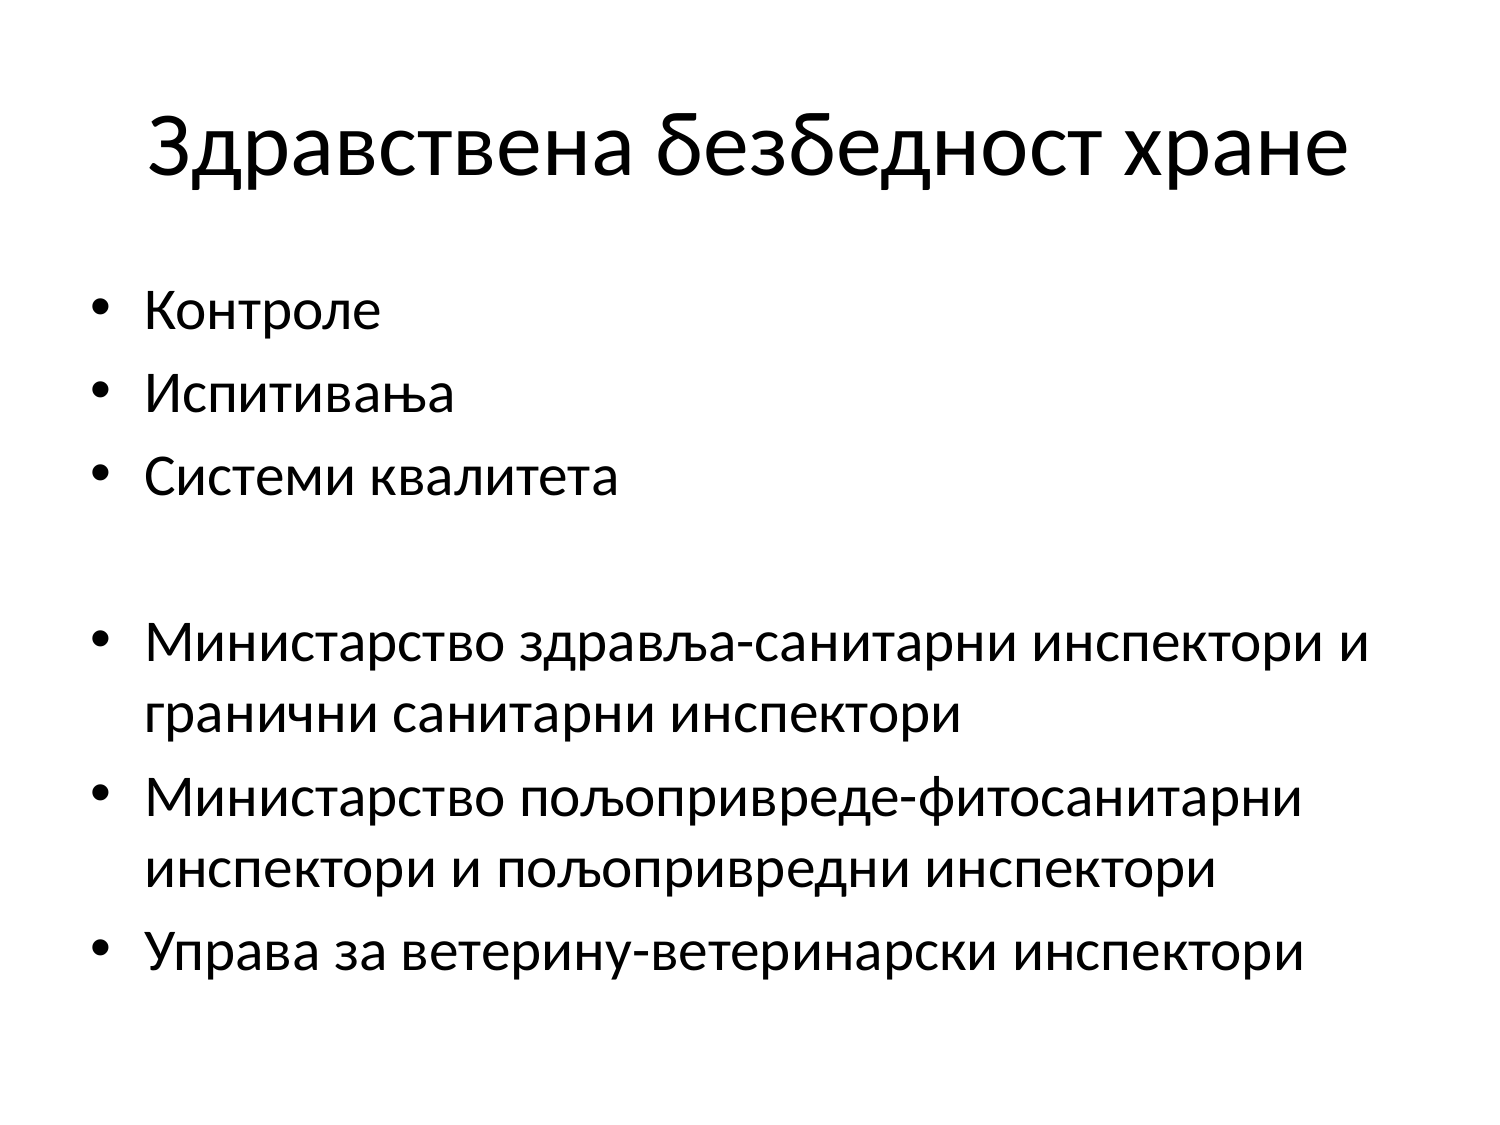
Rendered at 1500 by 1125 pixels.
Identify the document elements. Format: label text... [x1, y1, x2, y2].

title Здравствена безбедност хране [75, 45, 1425, 233]
list Контроле Испитивања Системи квалитета Министарство здравља-санитарни инспектори и гранични санитарни инспектори Министарство пољопривреде-фитосанитарни инспектори и пољопривредни инспектори Управа за ветерину-ветеринарски инспектори [75, 262, 1425, 1005]
